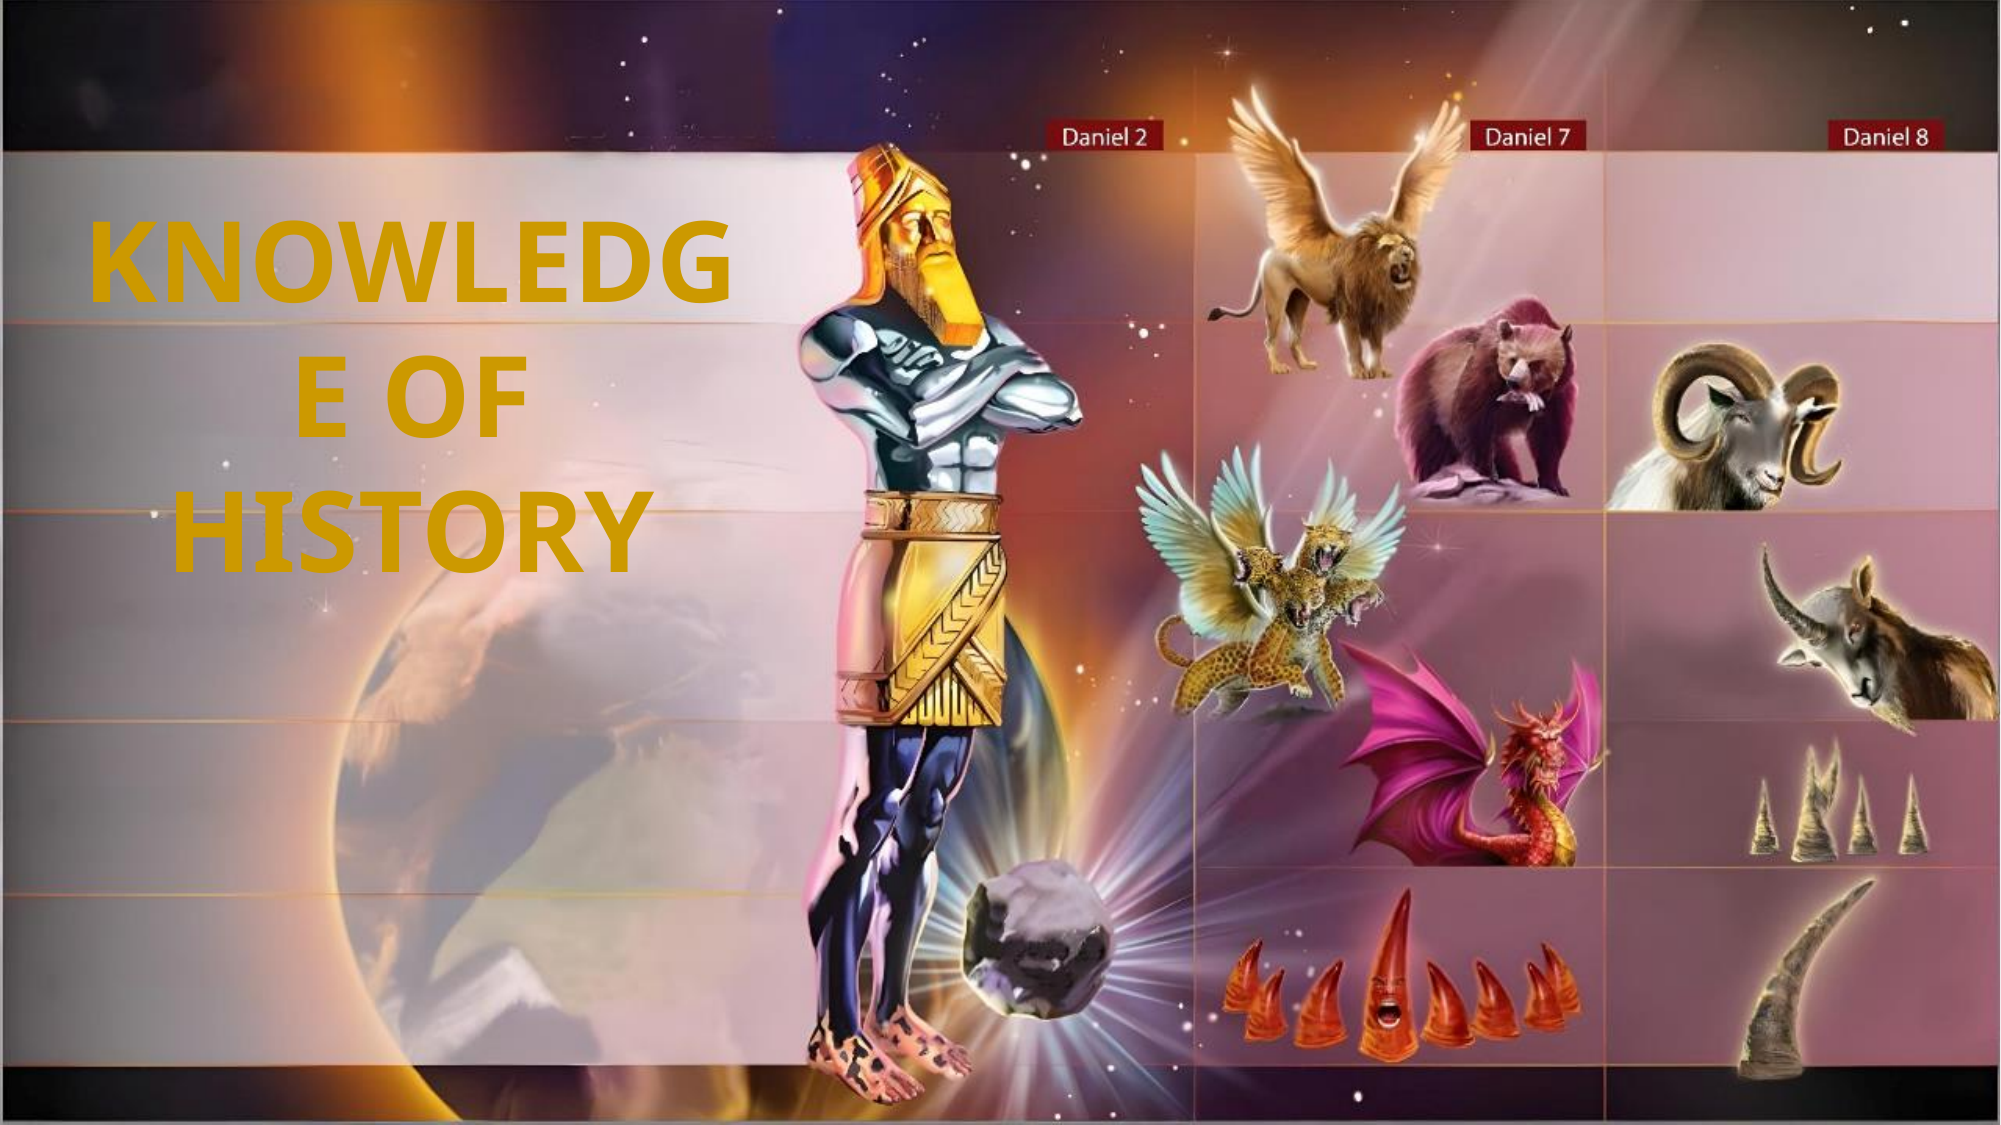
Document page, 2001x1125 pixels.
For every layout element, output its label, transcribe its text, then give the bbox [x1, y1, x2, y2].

text_box KNOWLEDGE OF HISTORY [43, 182, 778, 603]
picture [0, 0, 2001, 1125]
